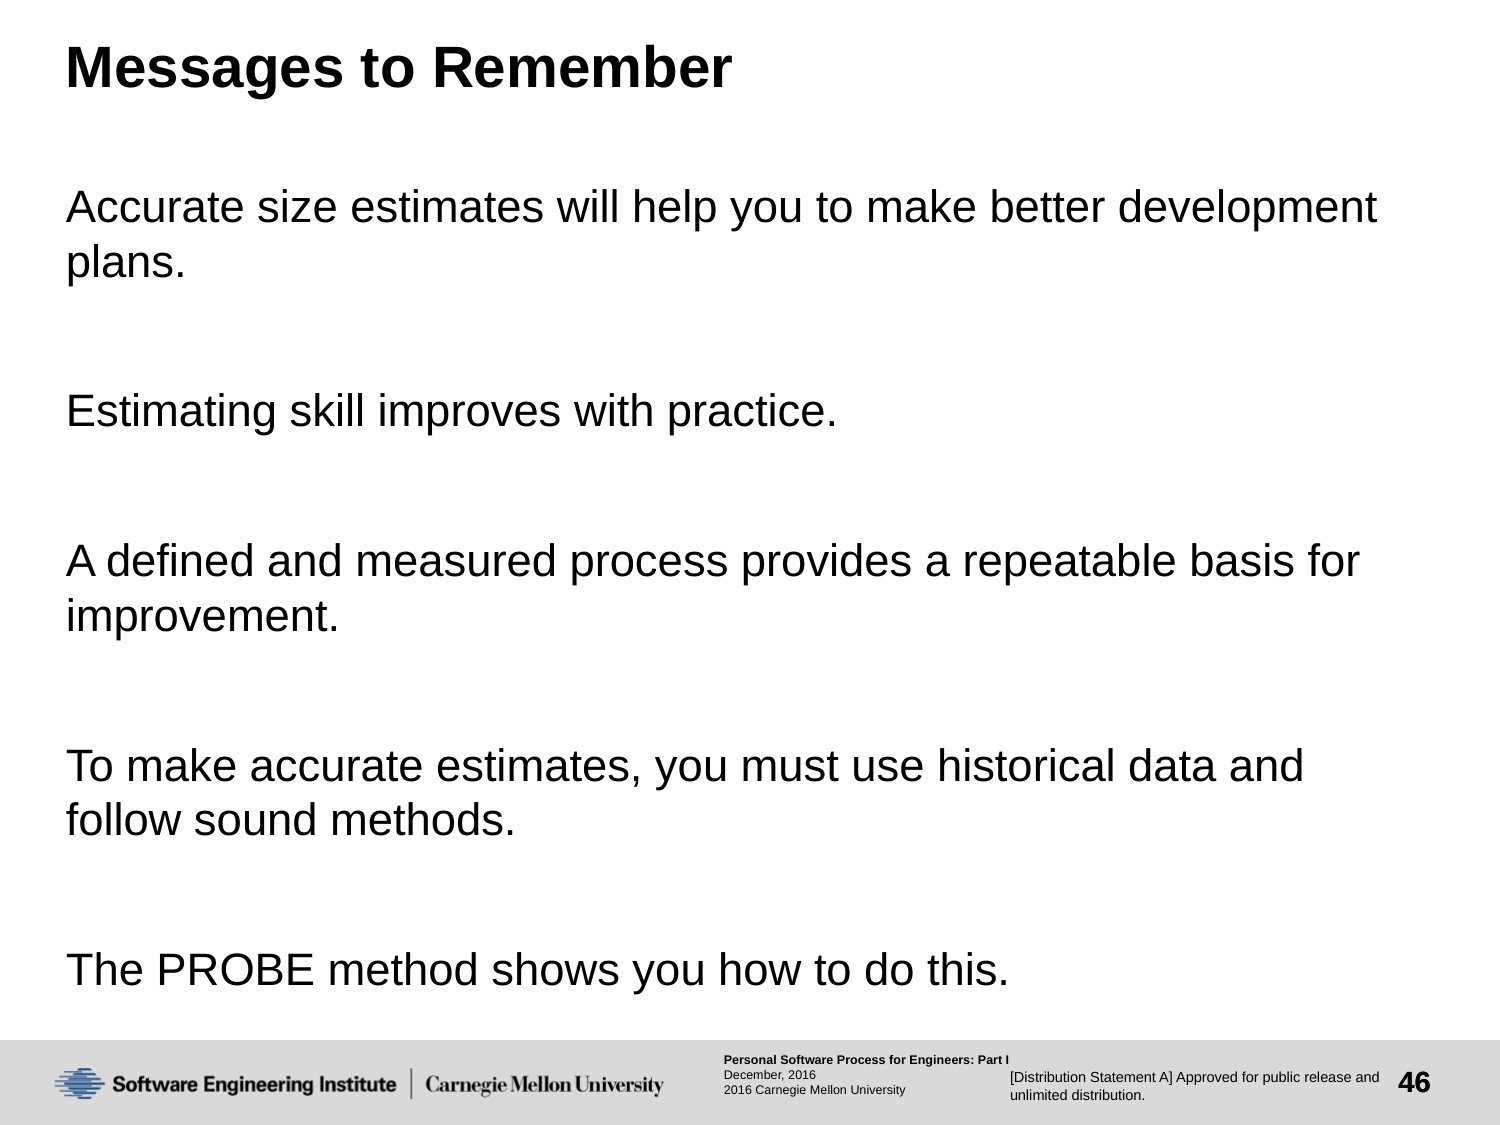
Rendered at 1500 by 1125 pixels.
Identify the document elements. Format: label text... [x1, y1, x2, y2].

picture [46, 1061, 673, 1104]
title Messages to Remember [65, 37, 1313, 148]
list Accurate size estimates will help you to make better development plans. Estimating skill improves with practice. A defined and measured process provides a repeatable basis for improvement. To make accurate estimates, you must use historical data and follow sound methods. The PROBE method shows you how to do this. [65, 177, 1431, 1000]
